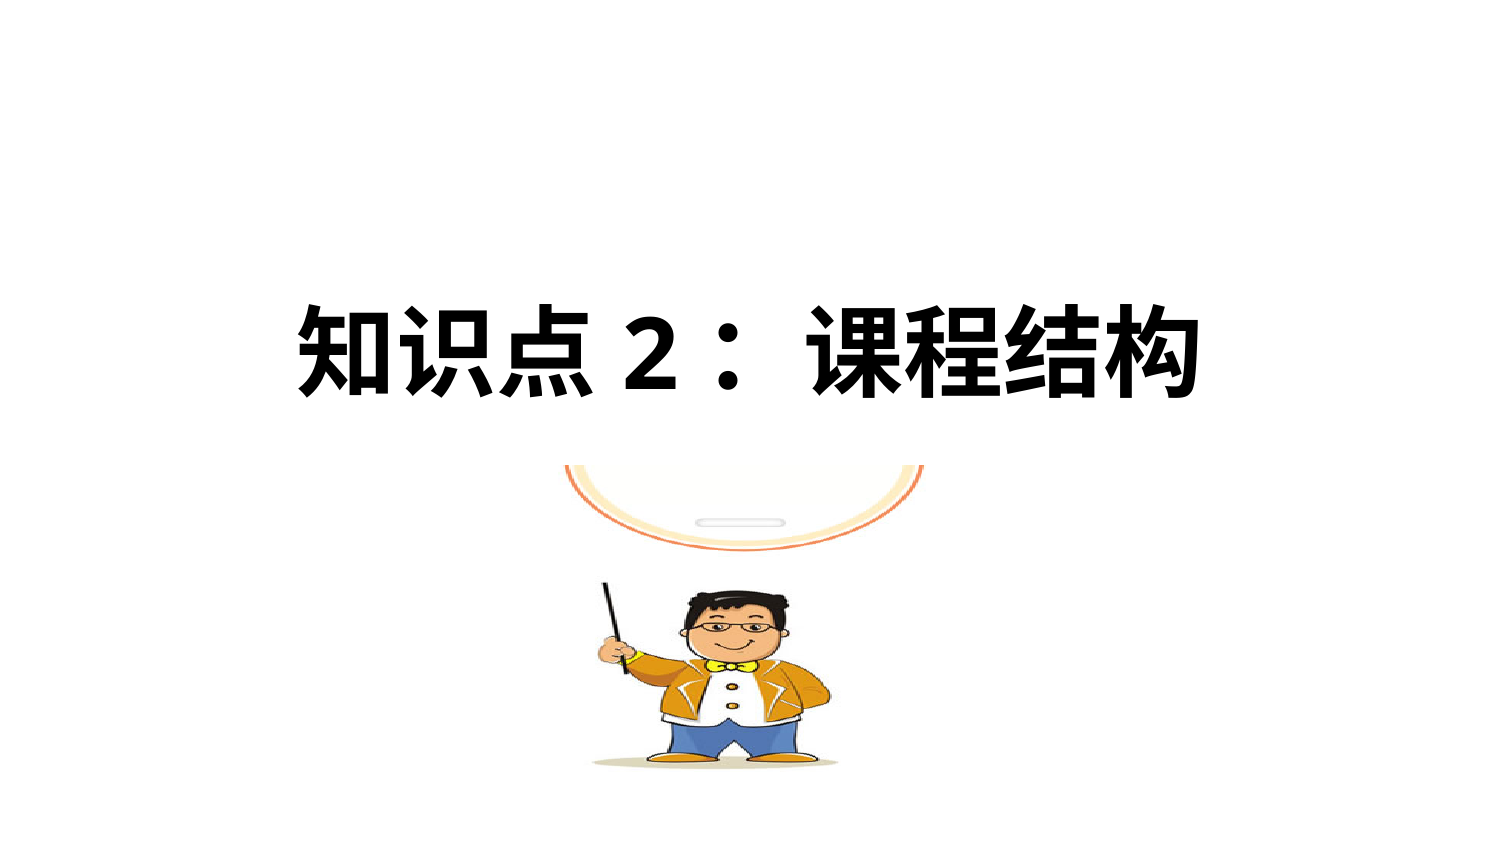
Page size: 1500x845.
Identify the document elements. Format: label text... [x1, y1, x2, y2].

picture [522, 465, 926, 788]
title 知识点2：课程结构 [40, 234, 1460, 466]
